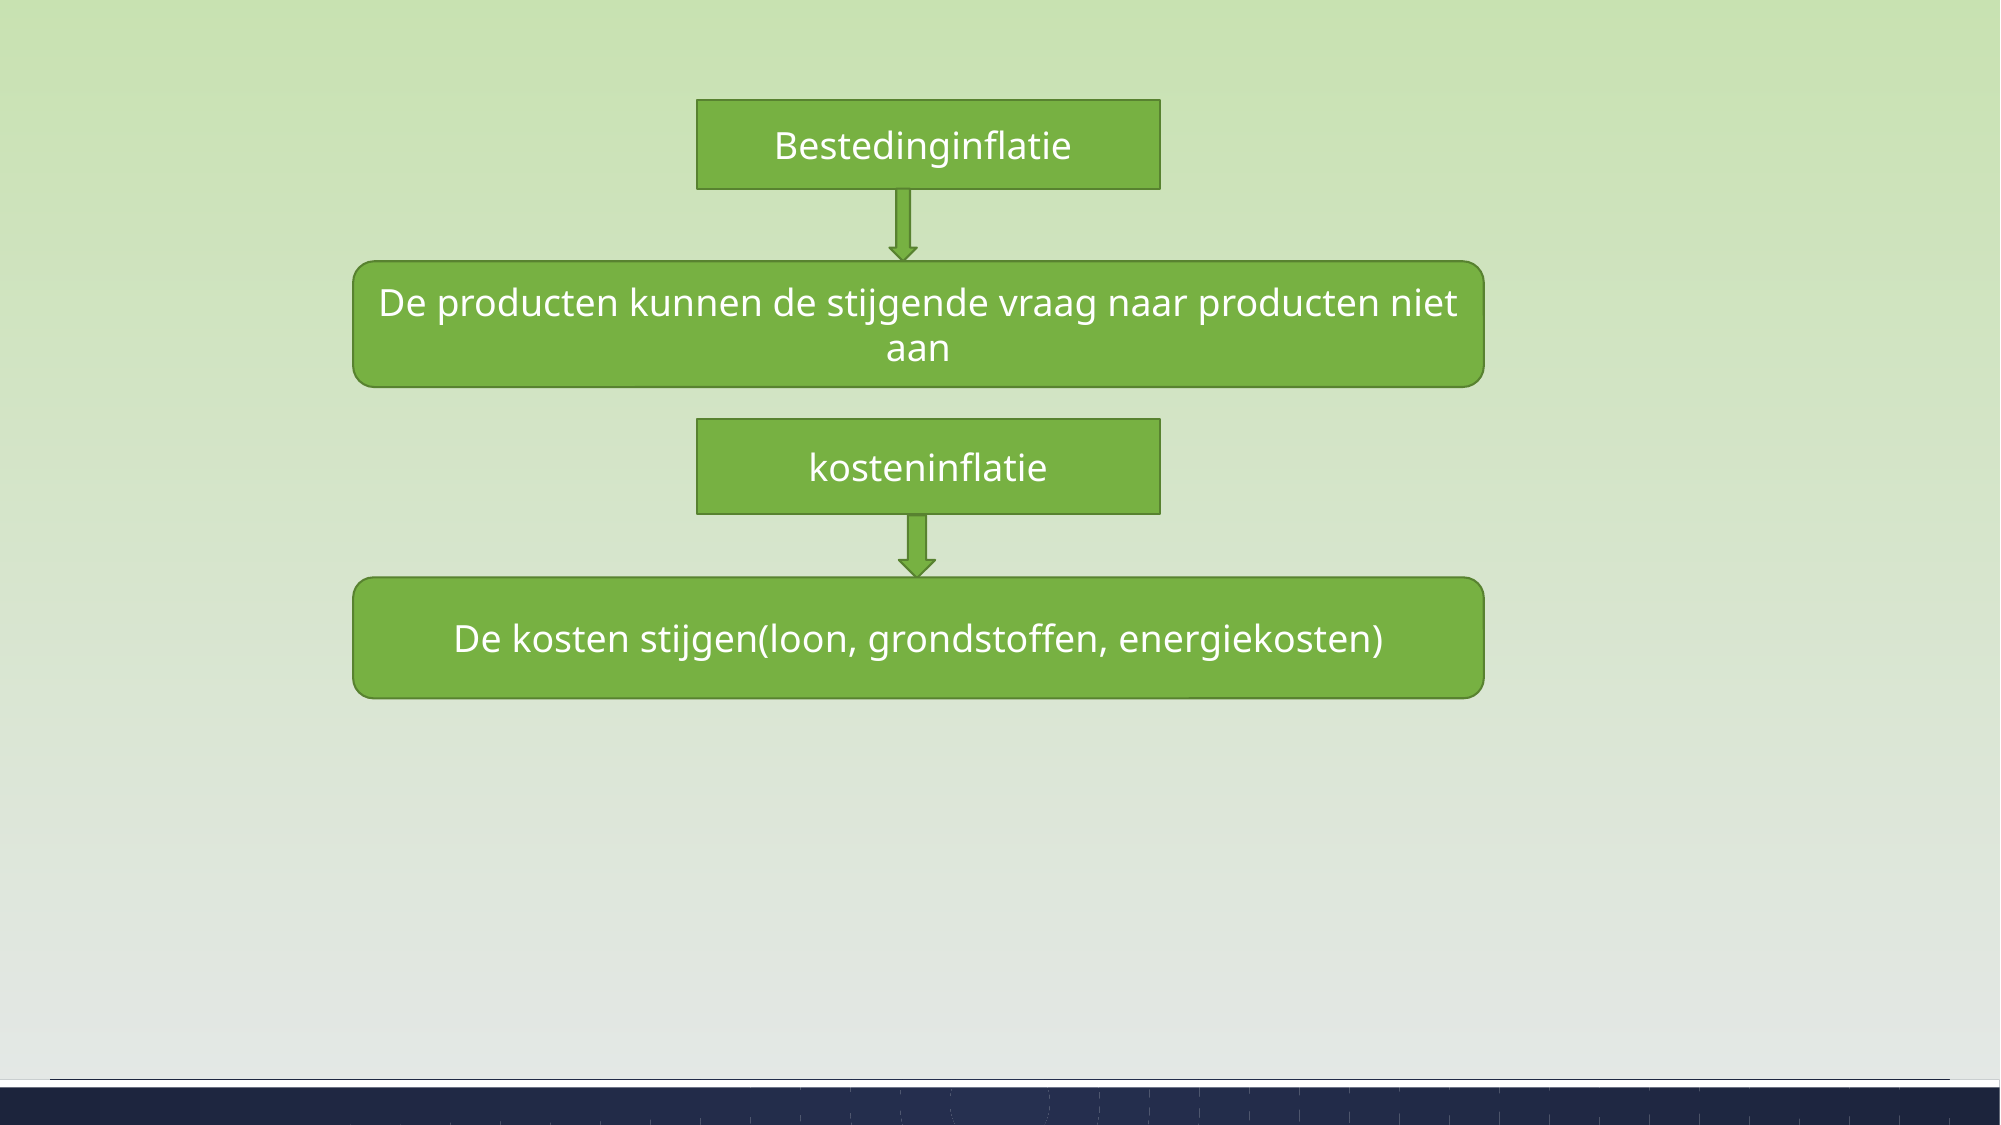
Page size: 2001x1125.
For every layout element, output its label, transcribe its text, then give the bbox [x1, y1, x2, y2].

text_box kosteninflatie [696, 418, 1161, 515]
text_box [888, 187, 918, 260]
text_box De producten kunnen de stijgende vraag naar producten niet aan [352, 260, 1485, 389]
text_box [897, 514, 937, 576]
text_box De kosten stijgen(loon, grondstoffen, energiekosten) [352, 576, 1485, 700]
text_box Bestedinginflatie [696, 99, 1161, 190]
